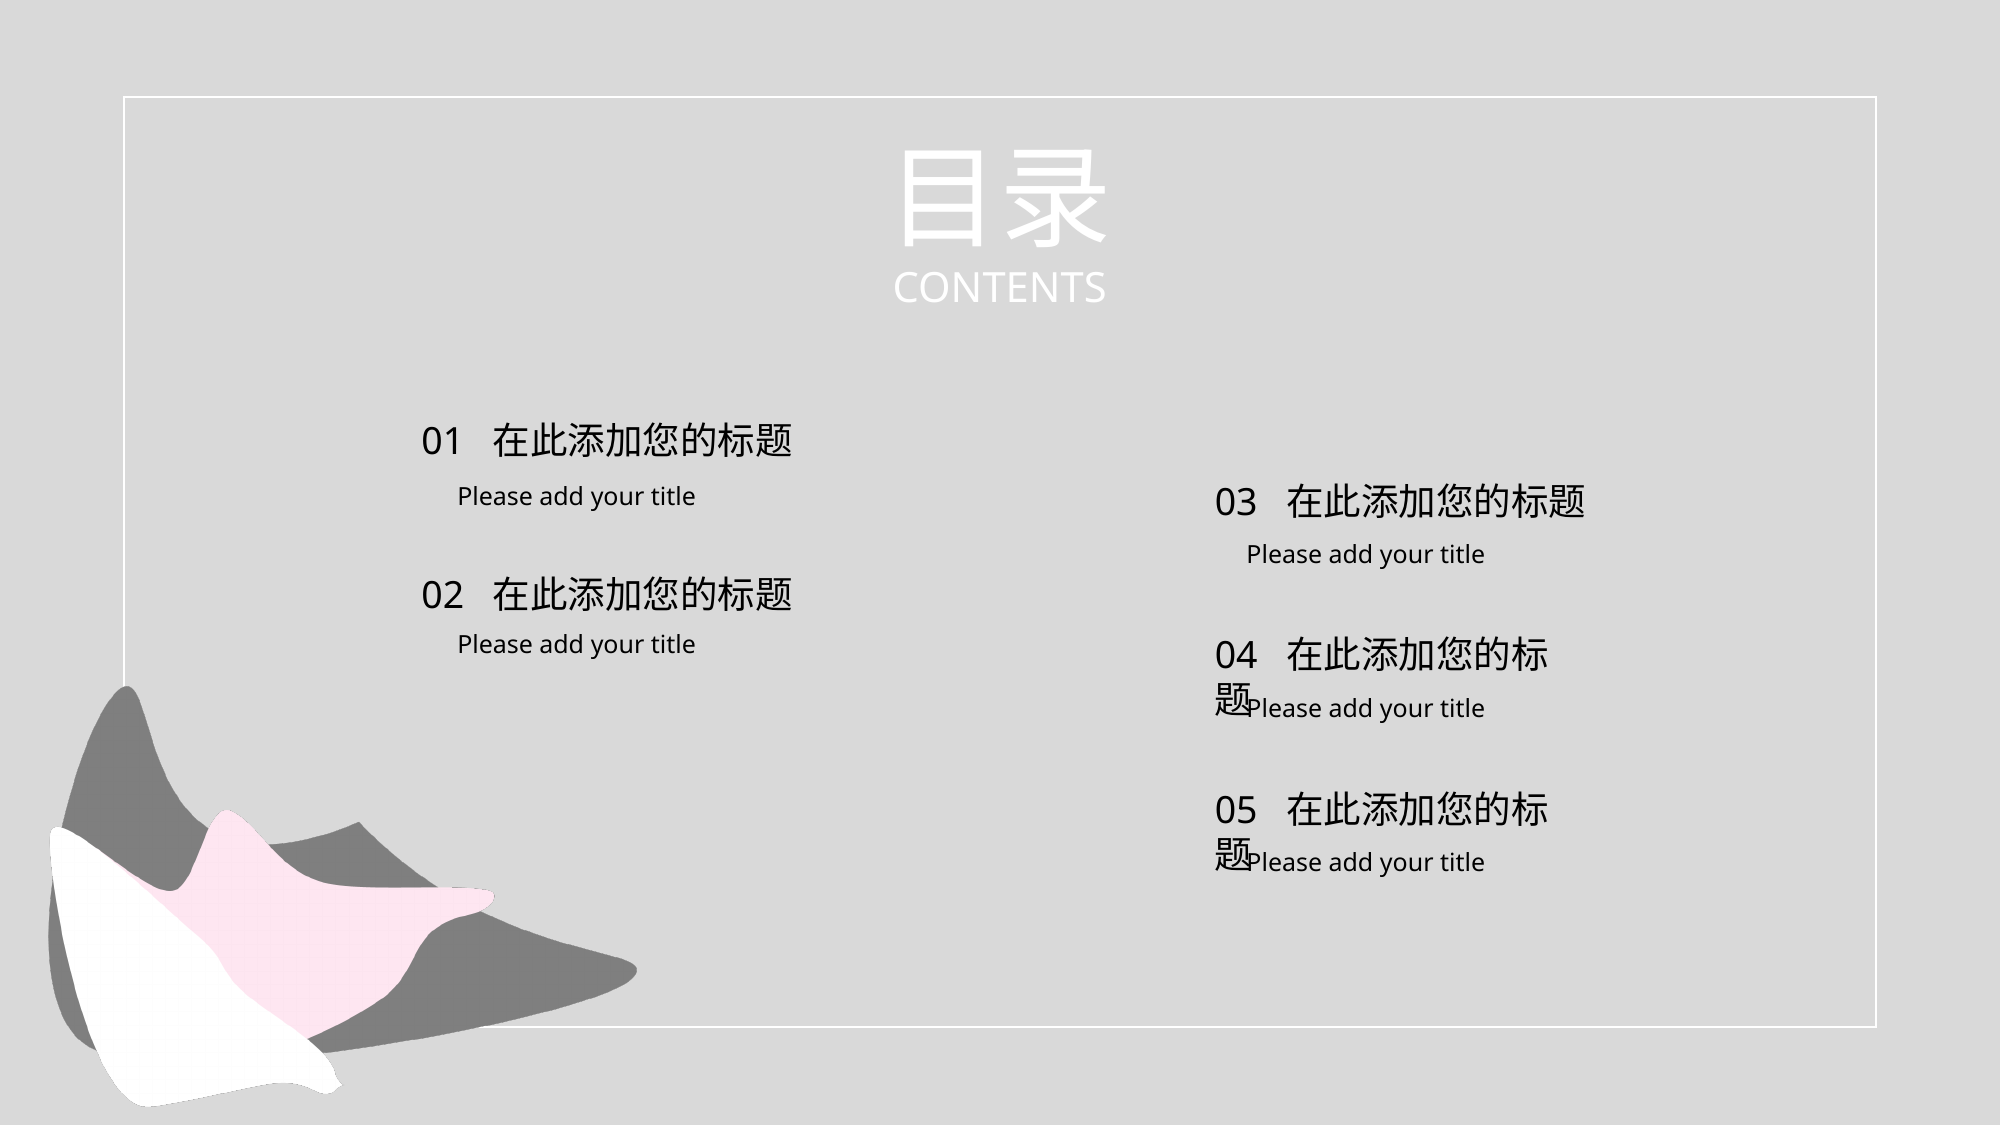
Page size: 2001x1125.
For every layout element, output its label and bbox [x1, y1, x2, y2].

picture [48, 96, 1877, 1107]
